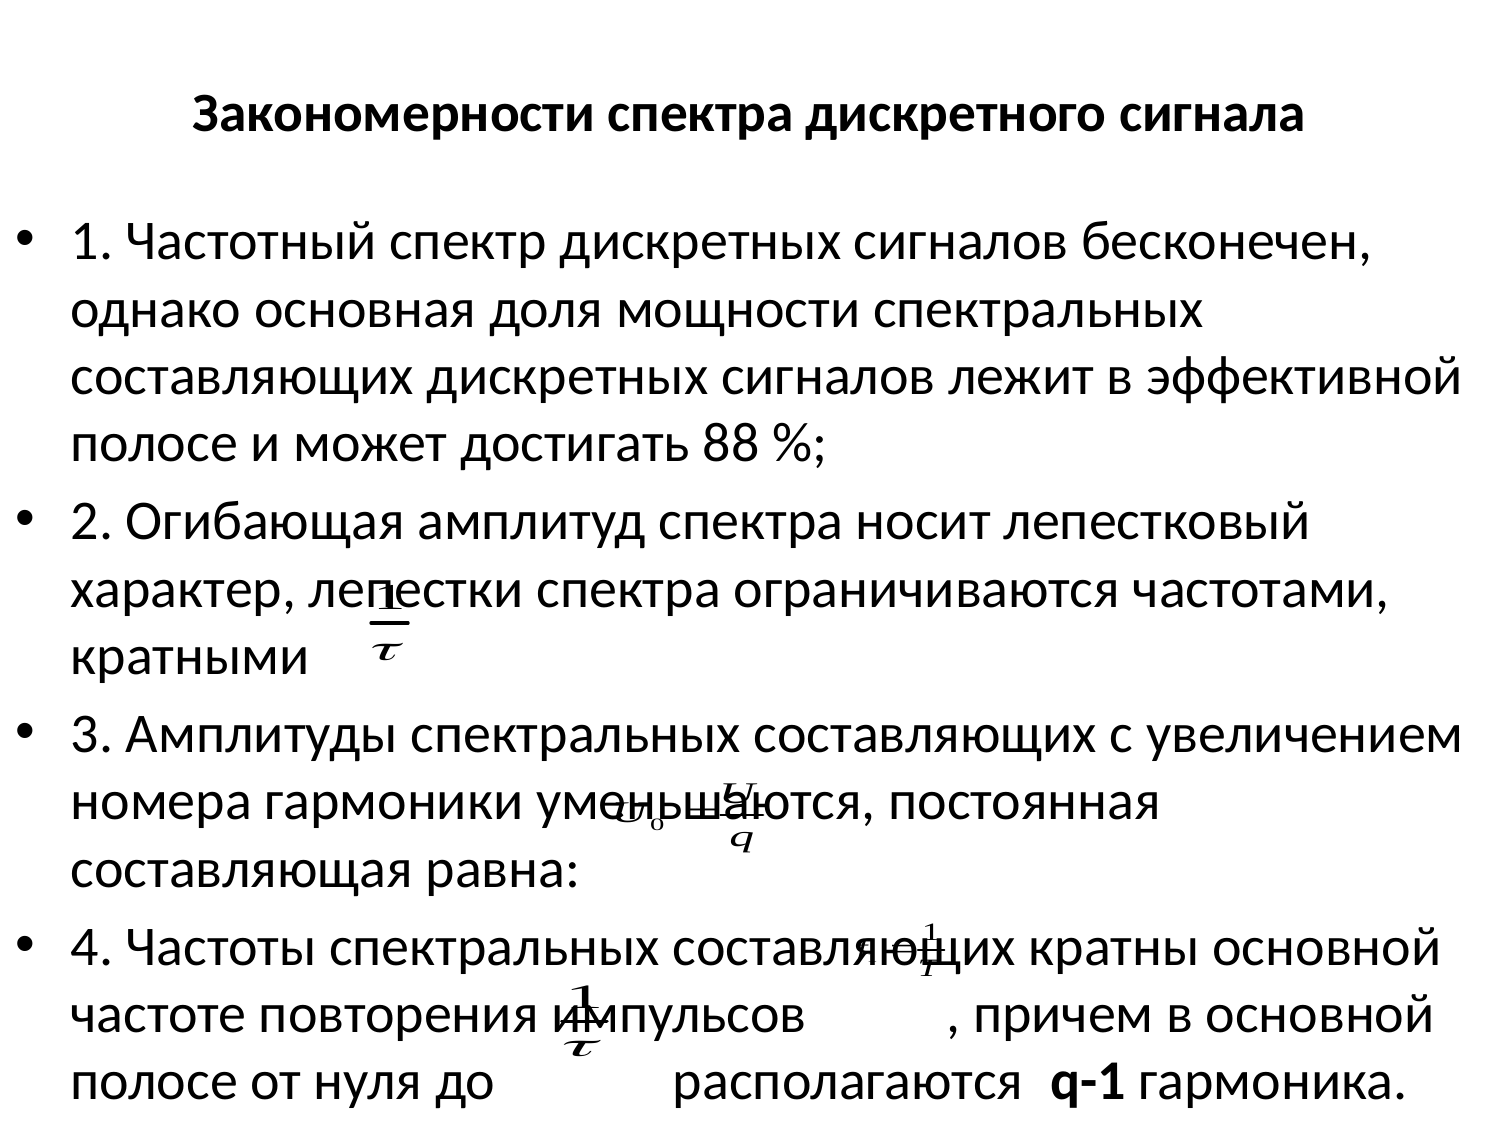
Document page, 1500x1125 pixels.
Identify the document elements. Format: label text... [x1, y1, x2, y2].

list 1. Частотный спектр дискретных сигналов бесконечен, однако основная доля мощности спектральных составляющих дискретных сигналов лежит в эффективной полосе и может достигать 88 %; 2. Огибающая амплитуд спектра носит лепестковый характер, лепестки спектра ограничиваются частотами, кратными 3. Амплитуды спектральных составляющих с увеличением номера гармоники уменьшаются, постоянная составляющая равна: 4. Частоты спектральных составляющих кратны основной частоте повторения импульсов , причем в основной полосе от нуля до располагаются q-1 гармоника. [0, 196, 1500, 1125]
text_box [548, 975, 621, 1065]
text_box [844, 916, 954, 982]
title Закономерности спектра дискретного сигнала [75, 45, 1425, 173]
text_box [607, 774, 774, 858]
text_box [359, 573, 420, 669]
